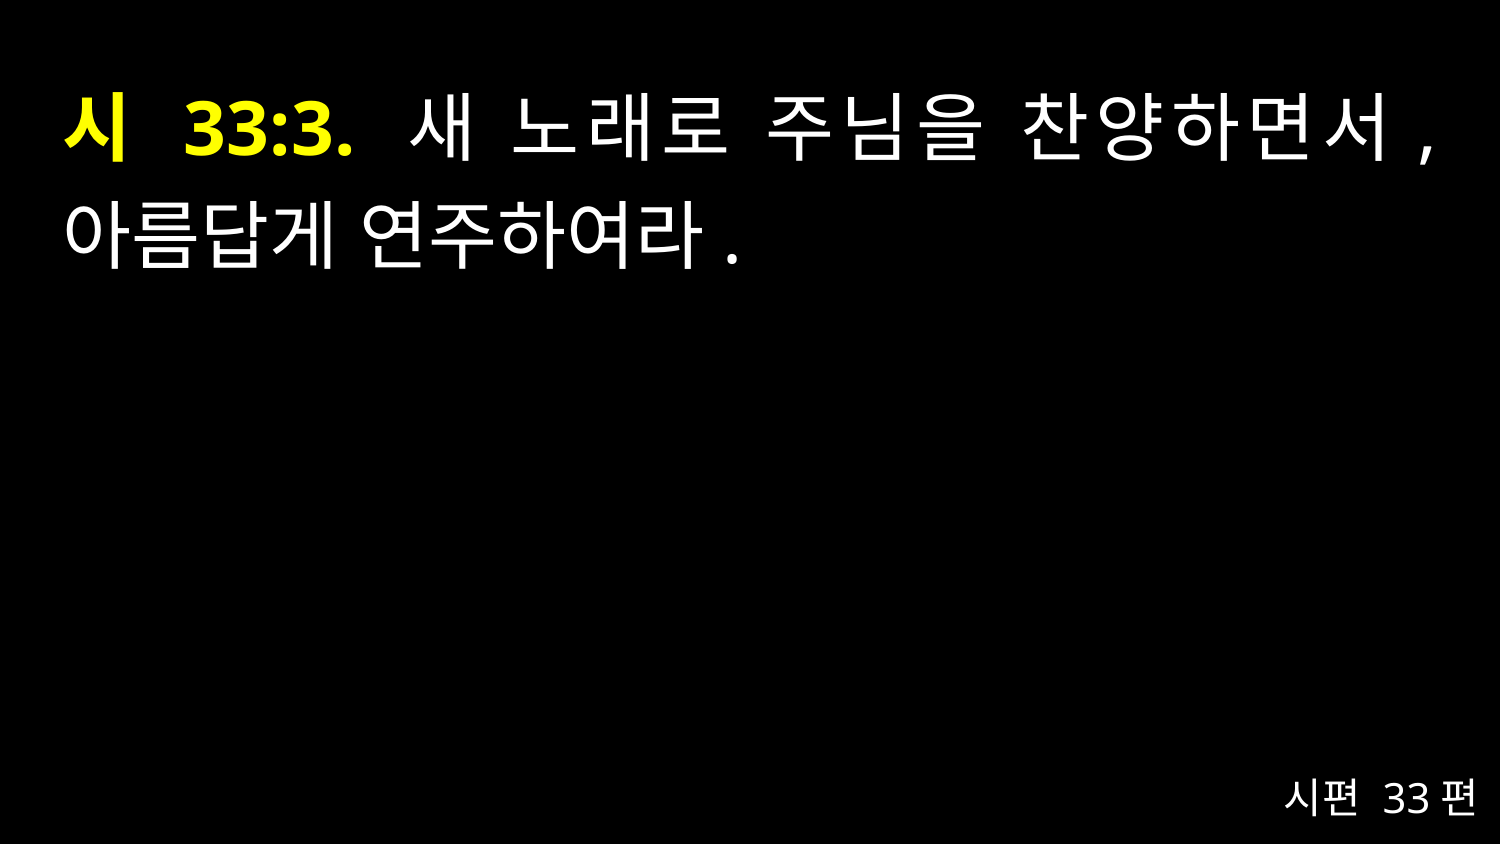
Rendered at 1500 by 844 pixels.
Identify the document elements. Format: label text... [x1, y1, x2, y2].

subtitle 시편 33편 [916, 770, 1500, 844]
title 시 33:3. 새 노래로 주님을 찬양하면서, 아름답게 연주하여라. [0, 0, 1500, 844]
